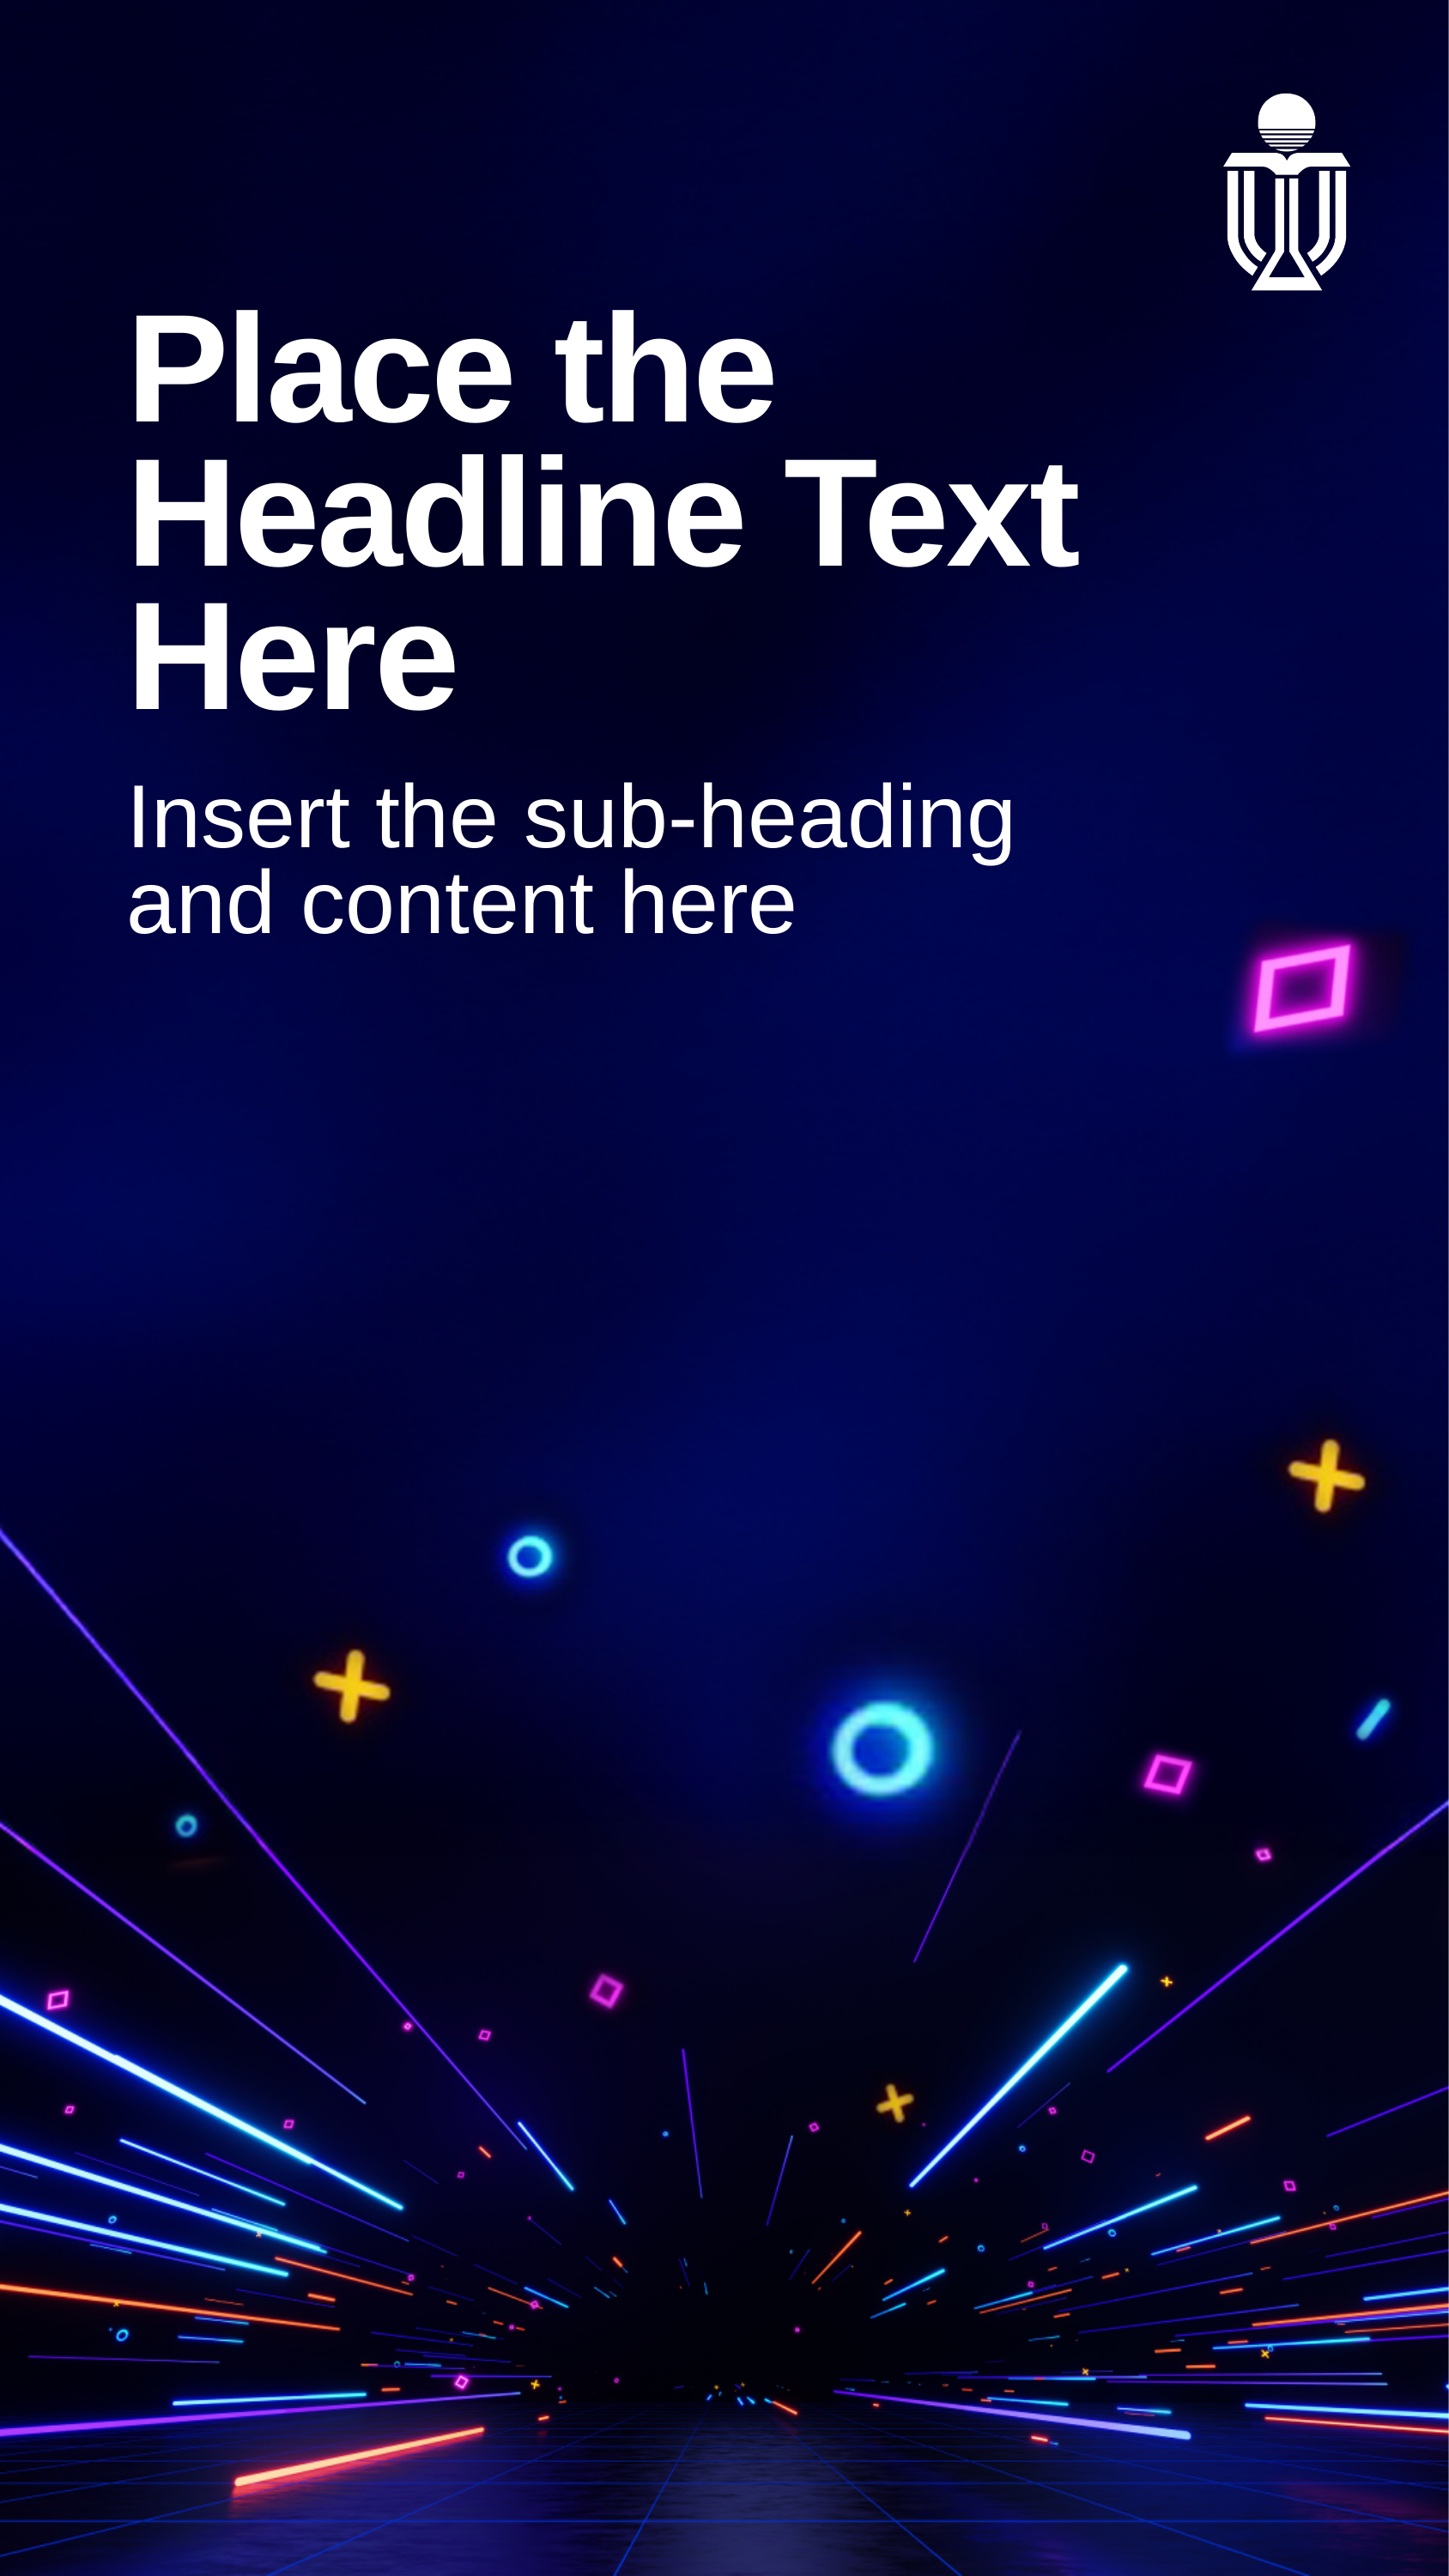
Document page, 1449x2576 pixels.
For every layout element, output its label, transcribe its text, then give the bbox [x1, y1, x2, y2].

picture [0, 0, 1449, 2576]
text_box Place the Headline Text Here [113, 300, 1249, 770]
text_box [1222, 93, 1351, 291]
text_box Insert the sub-heading and content here [113, 773, 1079, 1160]
